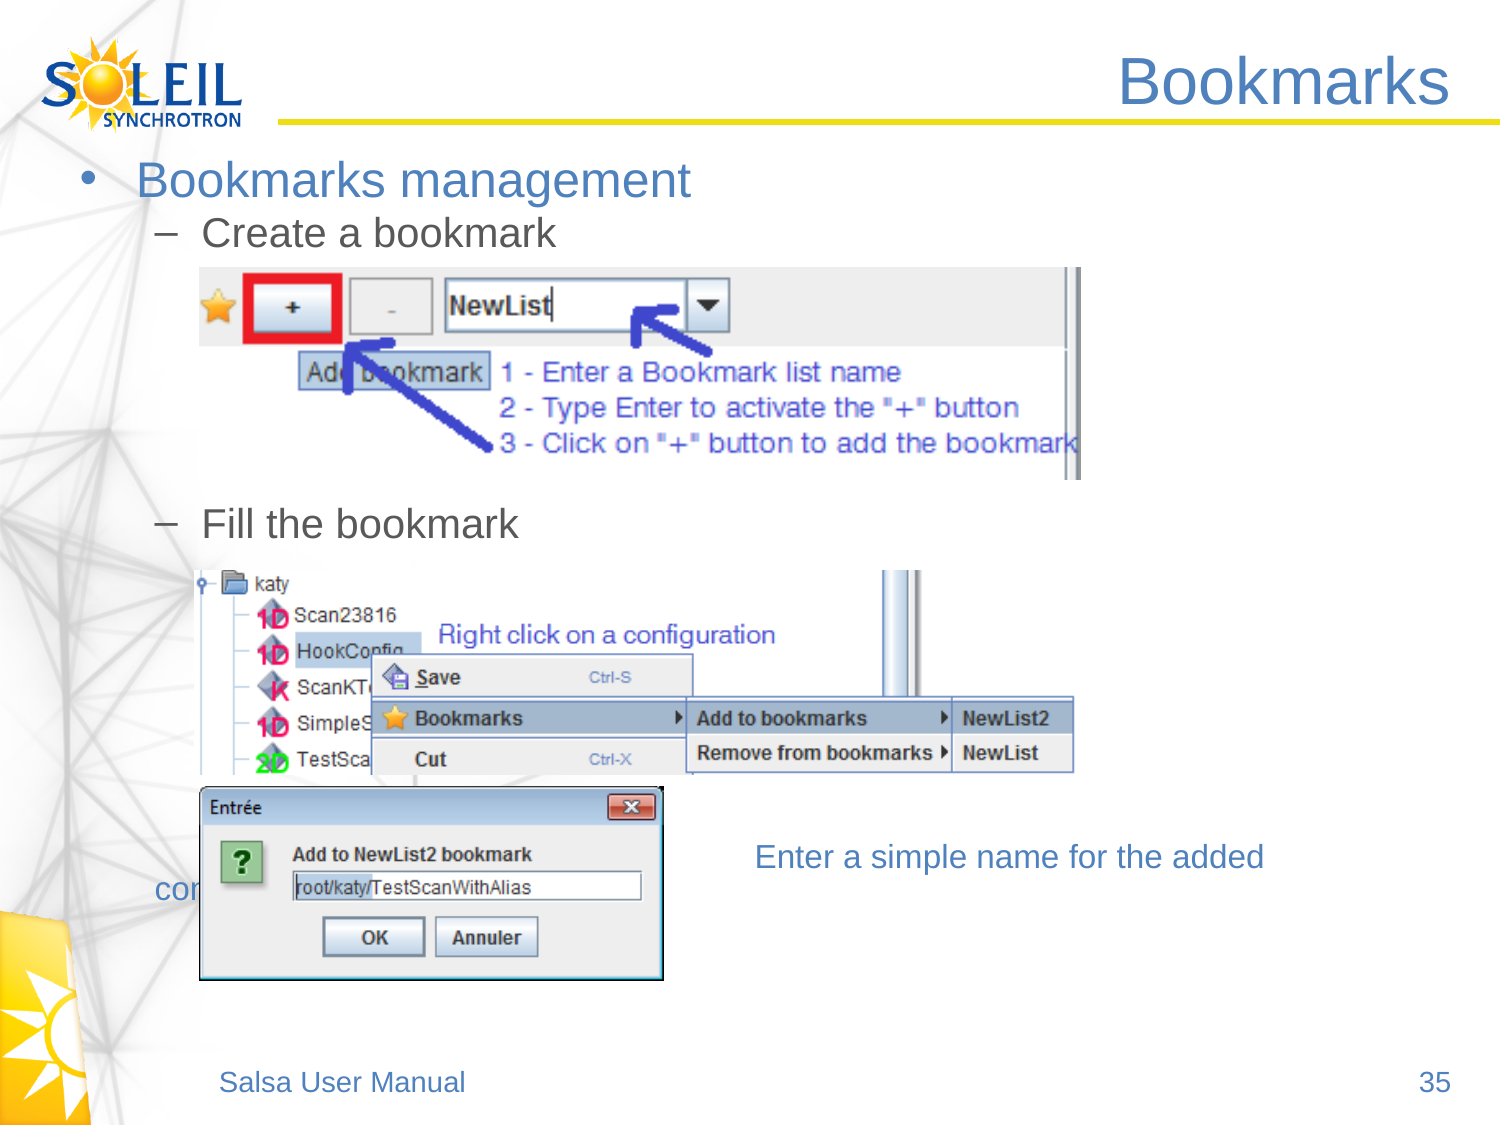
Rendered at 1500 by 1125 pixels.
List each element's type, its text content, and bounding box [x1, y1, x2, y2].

title Bookmarks [277, 31, 1467, 125]
text_box Salsa User Manual 35 [100, 1046, 1467, 1116]
text_box Bookmarks management Create a bookmark Fill the bookmark Enter a simple name for the added configuration [64, 152, 1463, 1015]
picture [0, 0, 1500, 1125]
